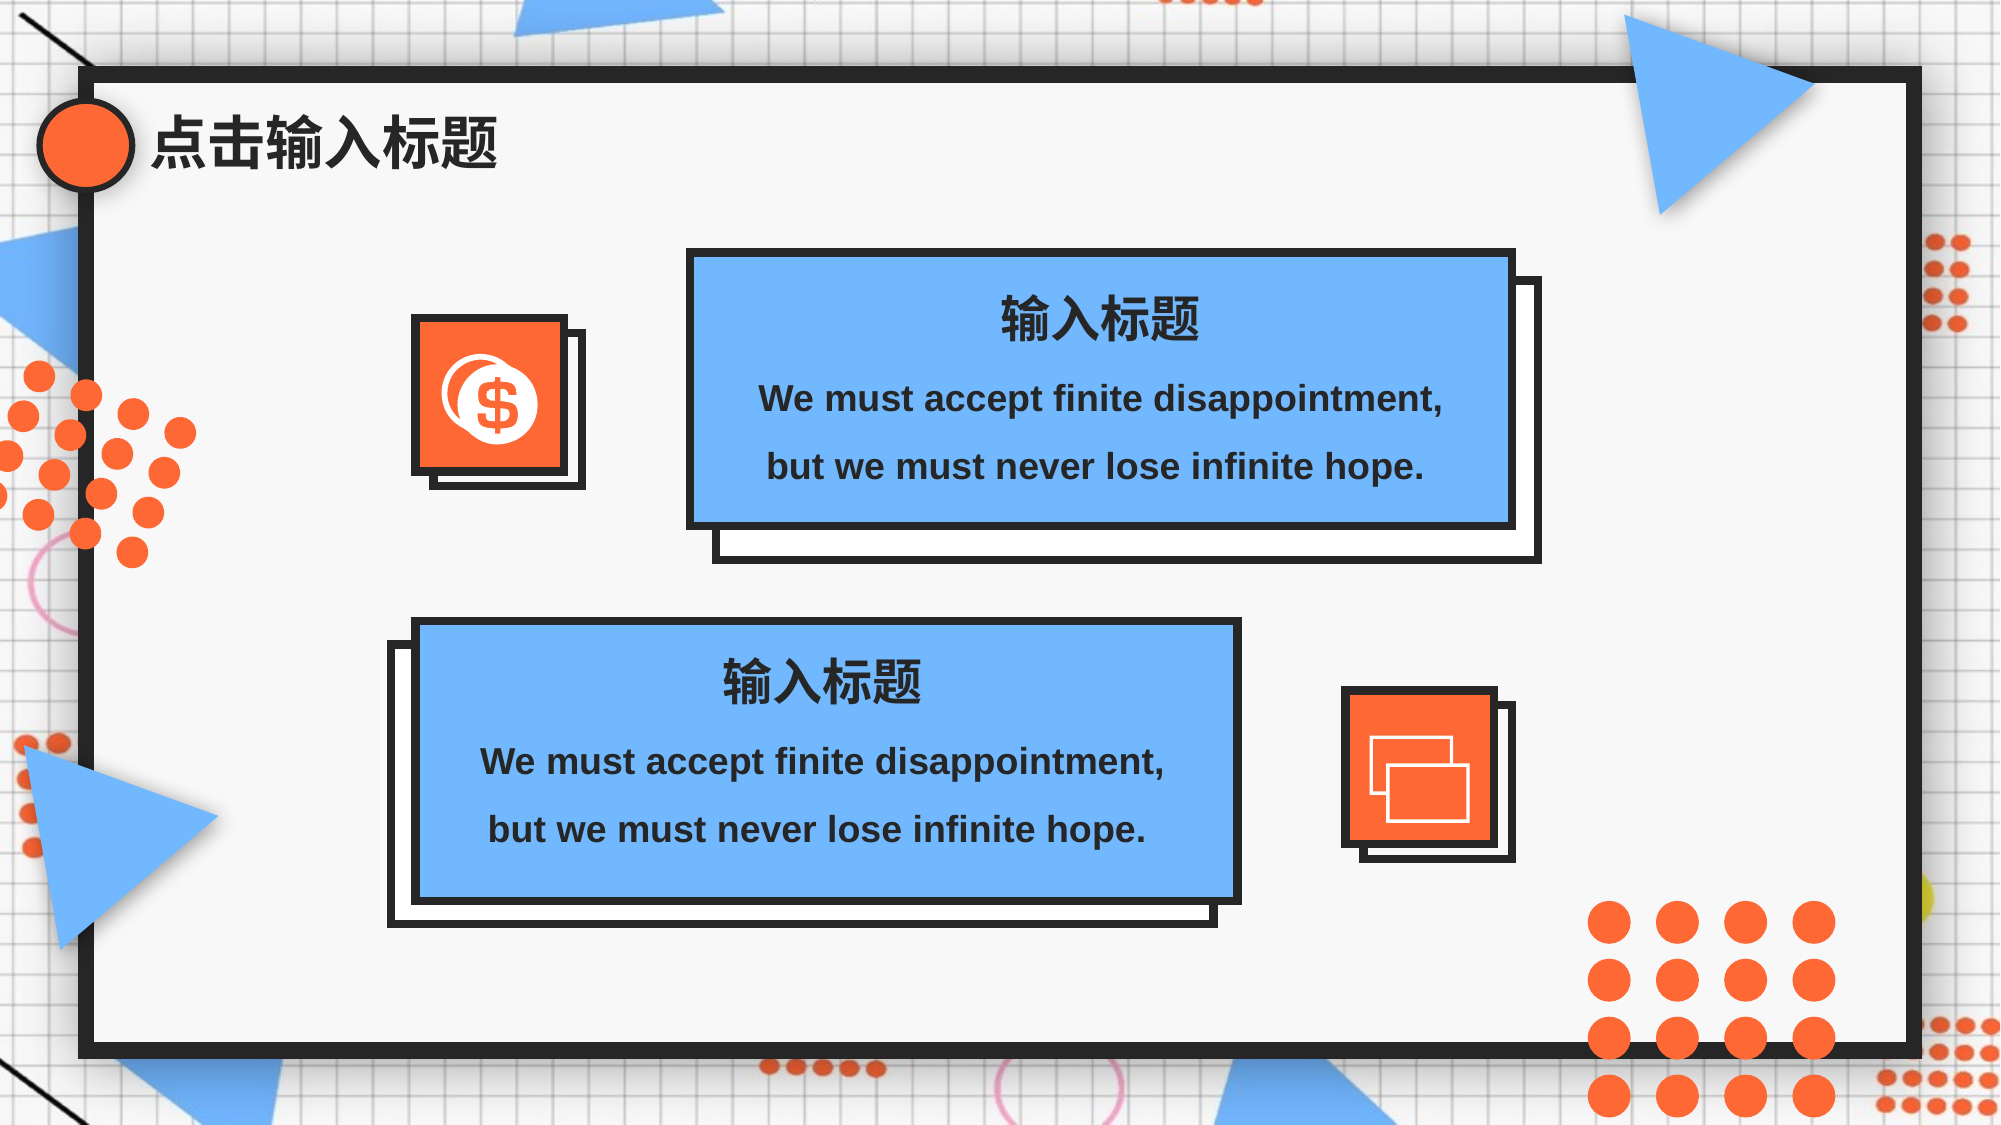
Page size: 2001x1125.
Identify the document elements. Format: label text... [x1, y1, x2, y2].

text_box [415, 252, 1513, 527]
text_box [0, 384, 178, 545]
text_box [1587, 900, 1836, 1118]
text_box [390, 643, 1214, 925]
text_box [1622, 12, 1817, 217]
text_box [85, 73, 1915, 1051]
text_box [715, 279, 1539, 561]
text_box [22, 743, 221, 952]
picture [0, 0, 2001, 1125]
text_box 点击输入标题 [134, 99, 514, 185]
text_box [38, 99, 134, 192]
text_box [415, 621, 1513, 901]
